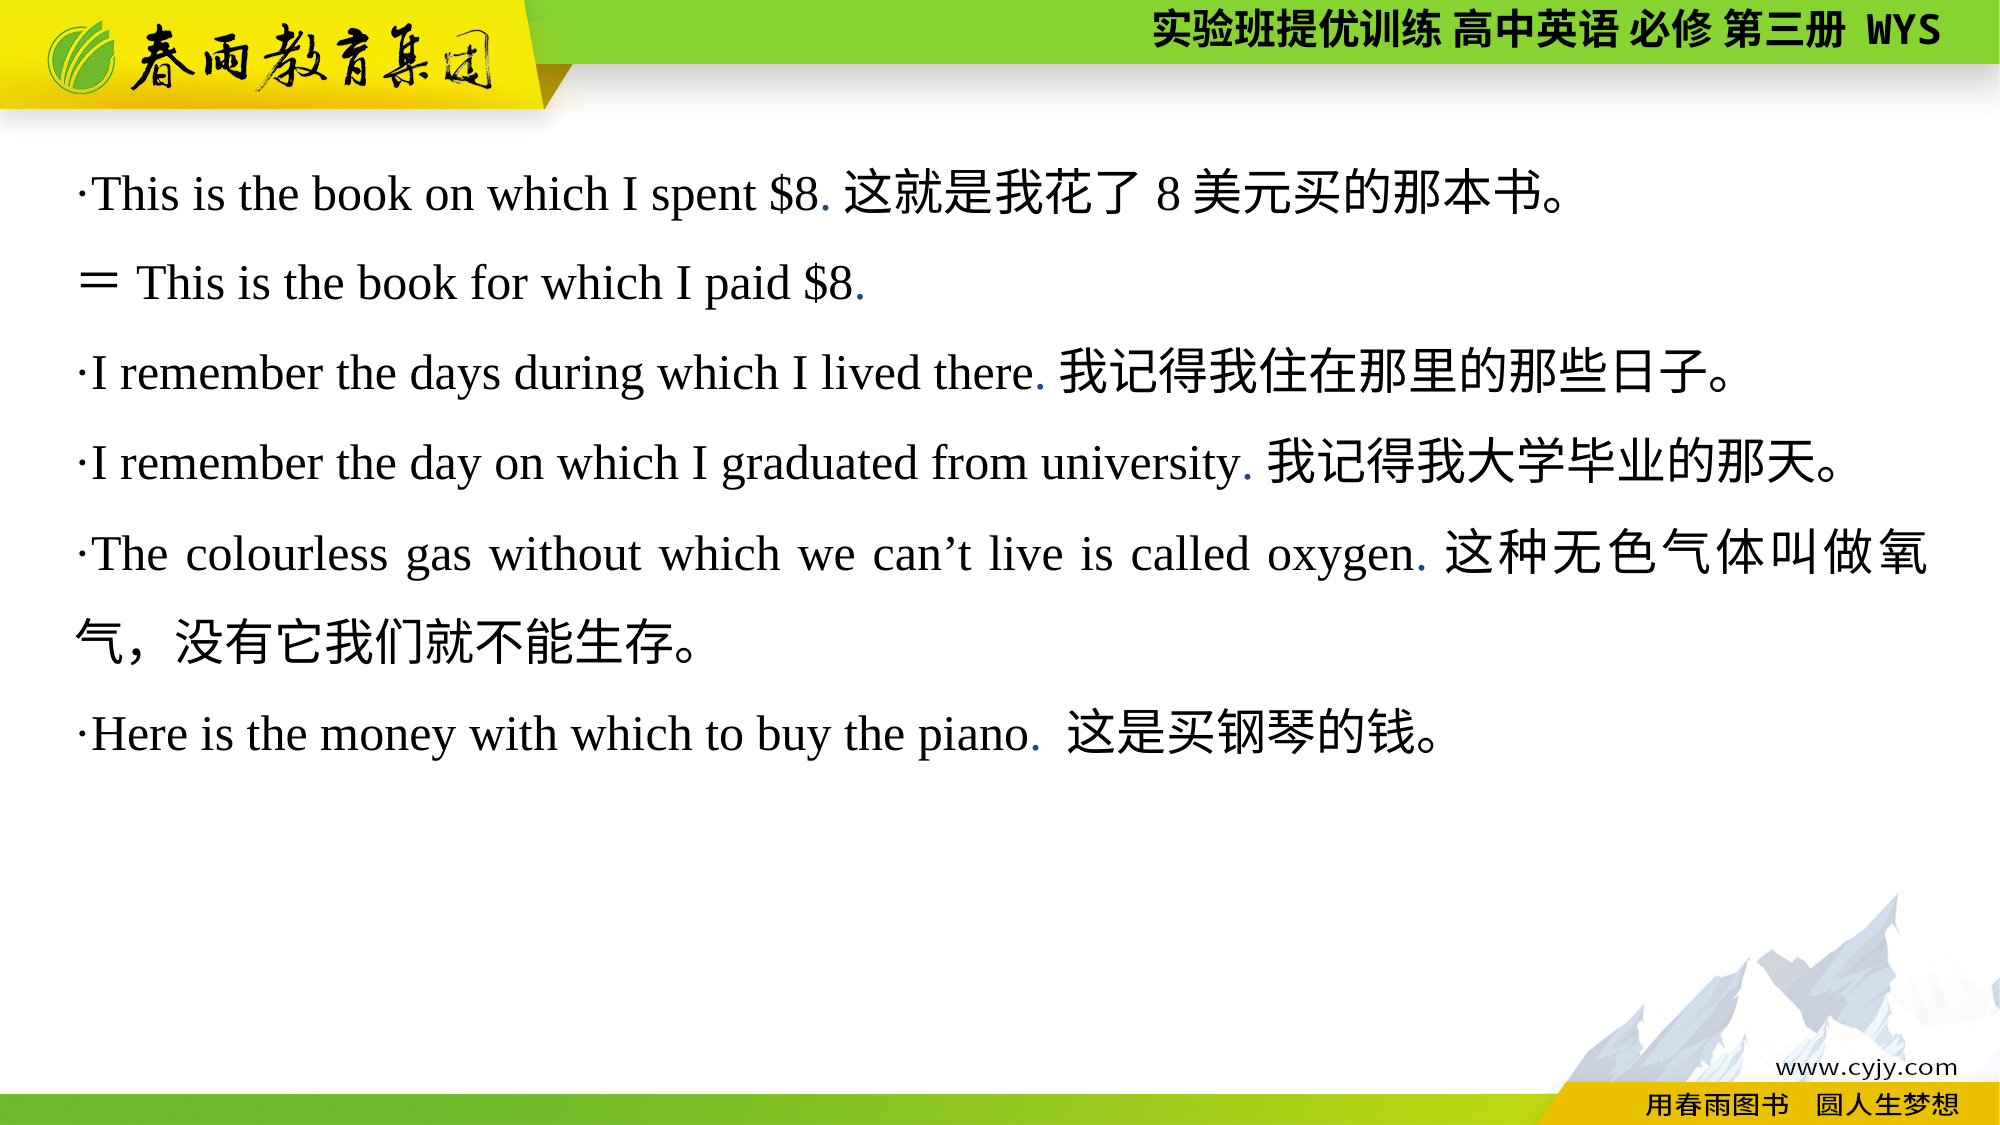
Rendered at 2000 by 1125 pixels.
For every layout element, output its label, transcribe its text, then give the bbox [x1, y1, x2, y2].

list ·This is the book on which I spent $8.这就是我花了8美元买的那本书。 ＝This is the book for which I paid $8. ·I remember the days during which I lived there.我记得我住在那里的那些日子。 ·I remember the day on which I graduated from university.我记得我大学毕业的那天。 ·The colourless gas without which we can’t live is called oxygen.这种无色气体叫做氧气，没有它我们就不能生存。 ·Here is the money with which to buy the piano. 这是买钢琴的钱。 [59, 122, 1944, 763]
picture [0, 0, 2000, 1125]
